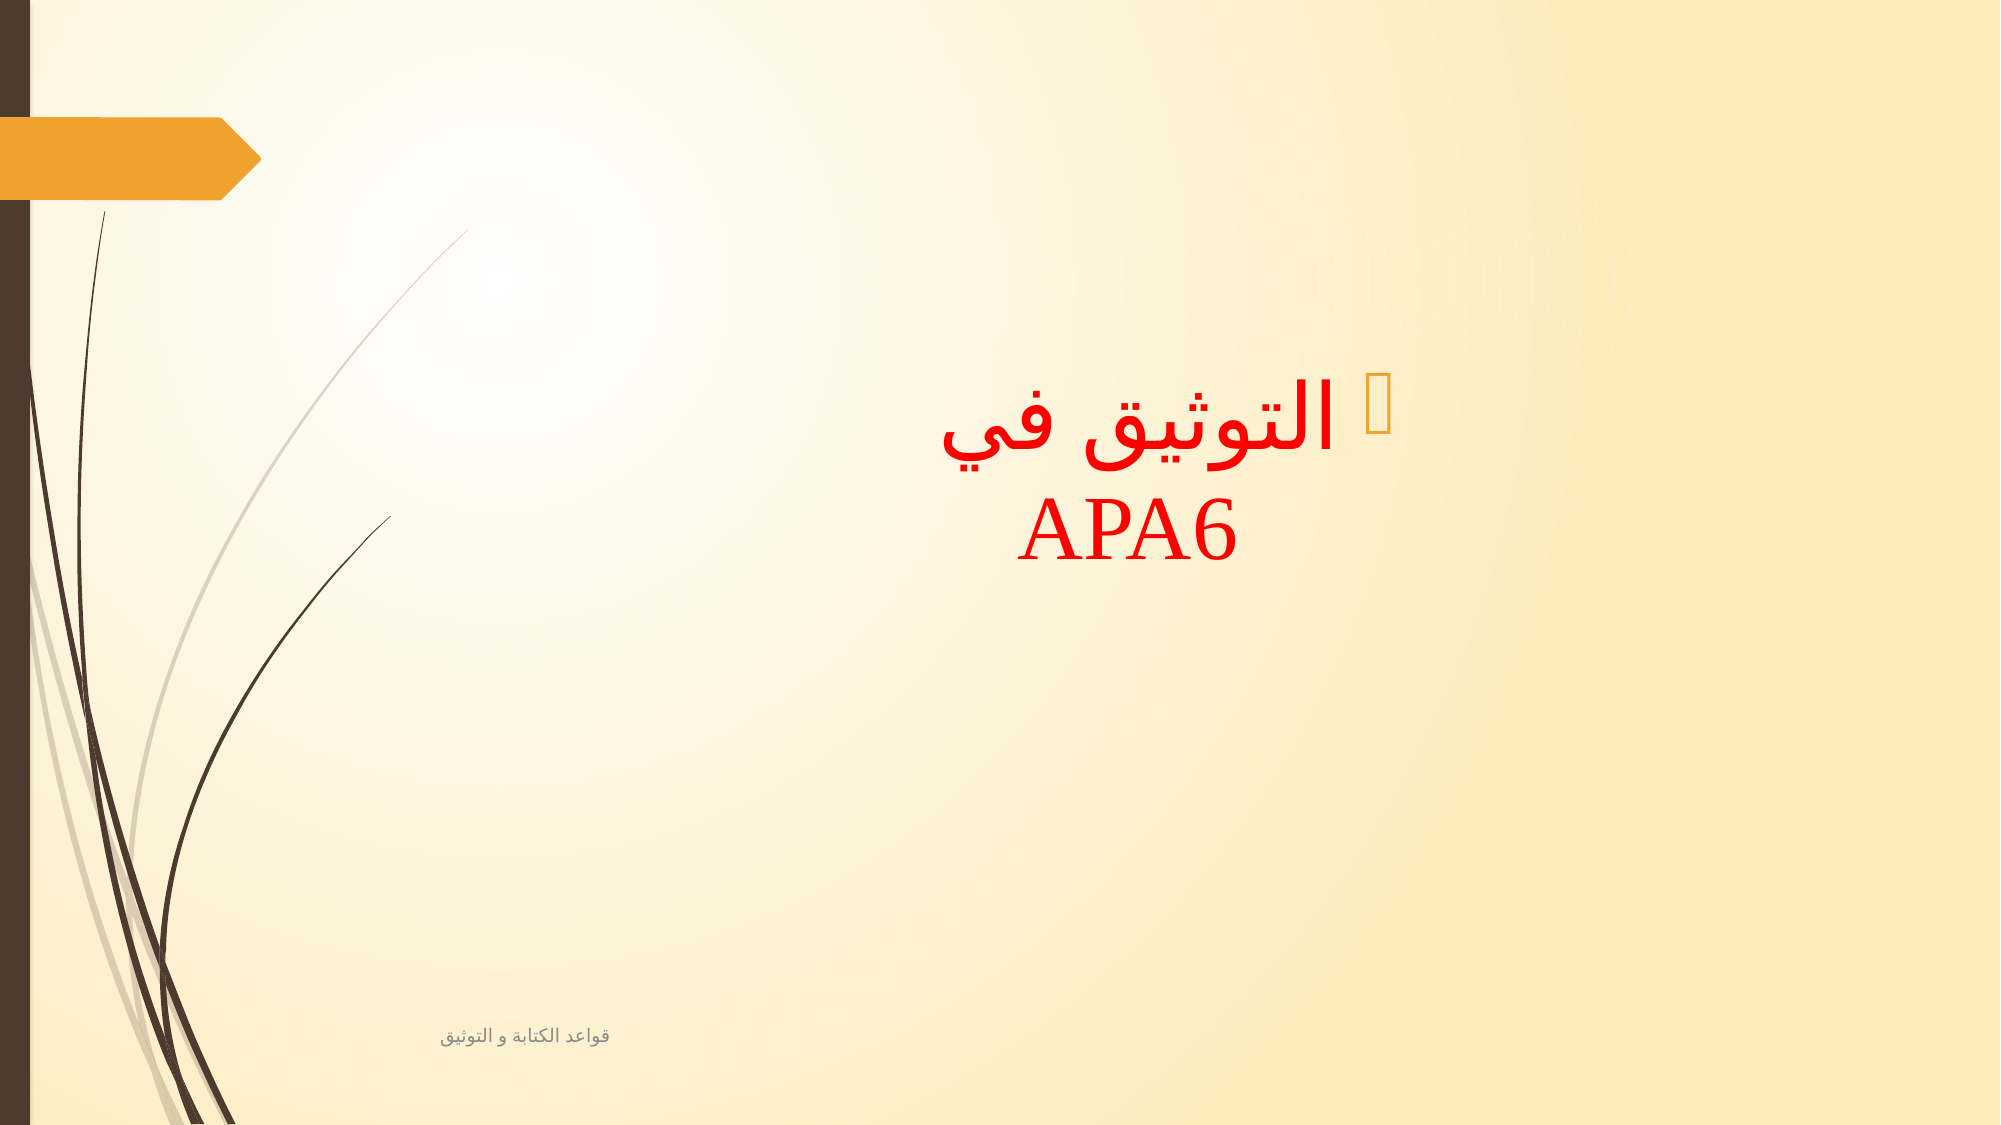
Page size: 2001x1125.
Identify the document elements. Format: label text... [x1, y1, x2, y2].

footer قواعد الكتابة و التوثيق [424, 1006, 1675, 1067]
list التوثيق في APA6 [424, 350, 1888, 970]
